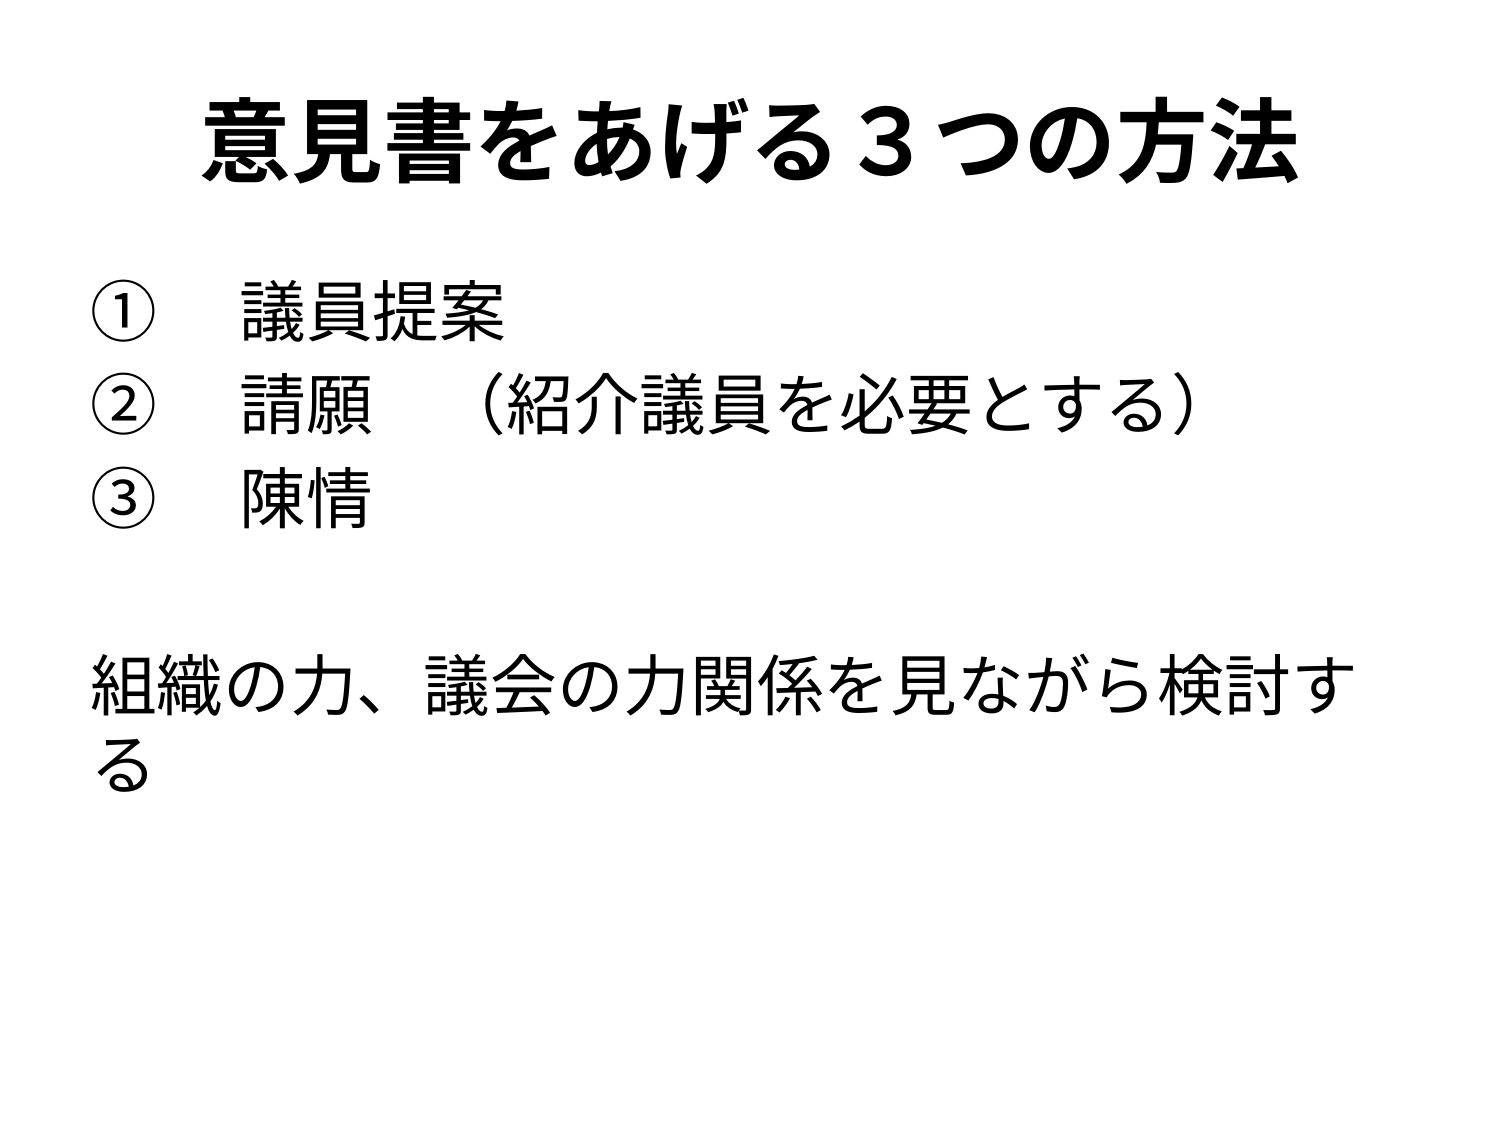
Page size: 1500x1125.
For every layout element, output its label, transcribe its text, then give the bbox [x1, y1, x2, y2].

list ① 議員提案 ② 請願 （紹介議員を必要とする） ③ 陳情 組織の力、議会の力関係を見ながら検討する [75, 262, 1425, 1005]
title 意見書をあげる３つの方法 [75, 45, 1425, 233]
